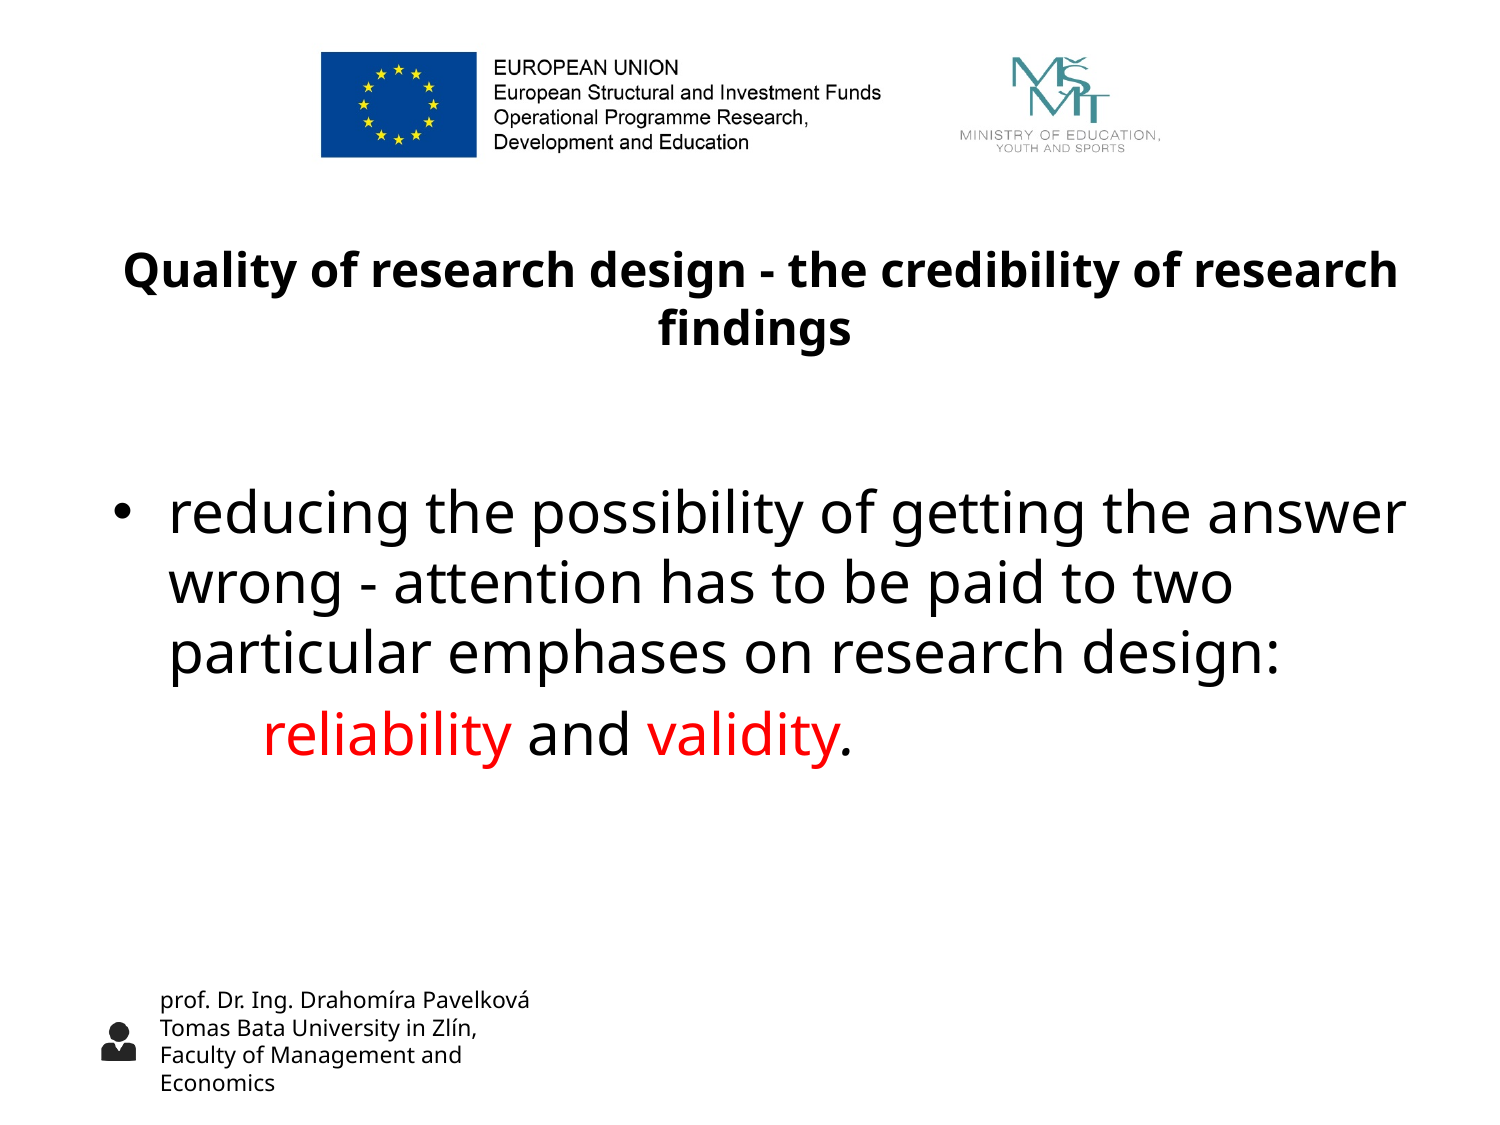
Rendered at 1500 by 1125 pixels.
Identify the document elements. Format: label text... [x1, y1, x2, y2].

footer prof. Dr. Ing. Drahomíra Pavelková Tomas Bata University in Zlín, Faculty of Management and Economics [145, 999, 550, 1083]
picture [268, 0, 1212, 210]
list reducing the possibility of getting the answer wrong - attention has to be paid to two particular emphases on research design: reliability and validity. [97, 468, 1448, 1000]
picture [101, 1021, 136, 1062]
title Quality of research design - the credibility of research findings [97, 232, 1425, 422]
